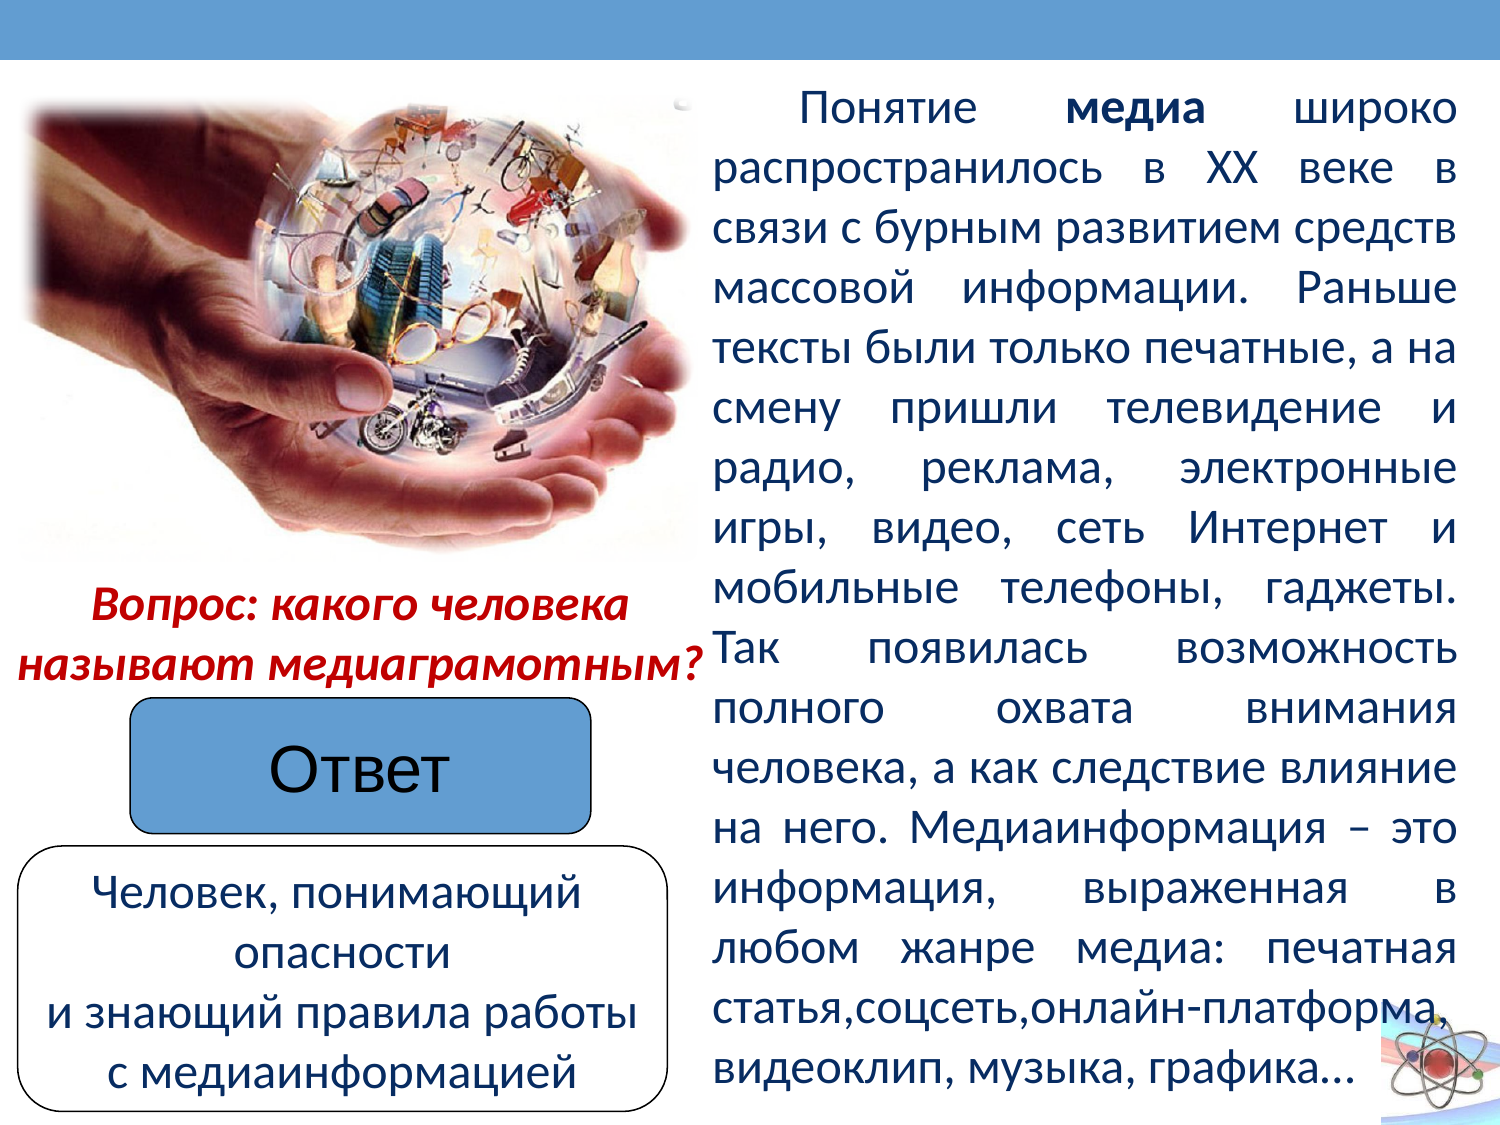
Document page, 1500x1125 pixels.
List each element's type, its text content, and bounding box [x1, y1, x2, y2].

text_box Вопрос: какого человека называют медиаграмотным? [0, 562, 721, 697]
picture [17, 94, 698, 563]
text_box Человек, понимающий опасности и знающий правила работы с медиаинформацией [17, 845, 668, 1112]
picture [1381, 1002, 1500, 1125]
text_box Понятие медиа широко распространилось в XX веке в связи с бурным развитием средств массовой информации. Раньше тексты были только печатные, а на смену пришли телевидение и радио, реклама, электронные игры, видео, сеть Интернет и мобильные телефоны, гаджеты. Так появилась возможность полного охвата внимания человека, а как следствие влияние на него. Медиаинформация – это информация, выраженная в любом жанре медиа: печатная статья,соцсеть,онлайн-платформа, видеоклип, музыка, графика… [697, 66, 1473, 1102]
text_box Ответ [130, 697, 591, 834]
